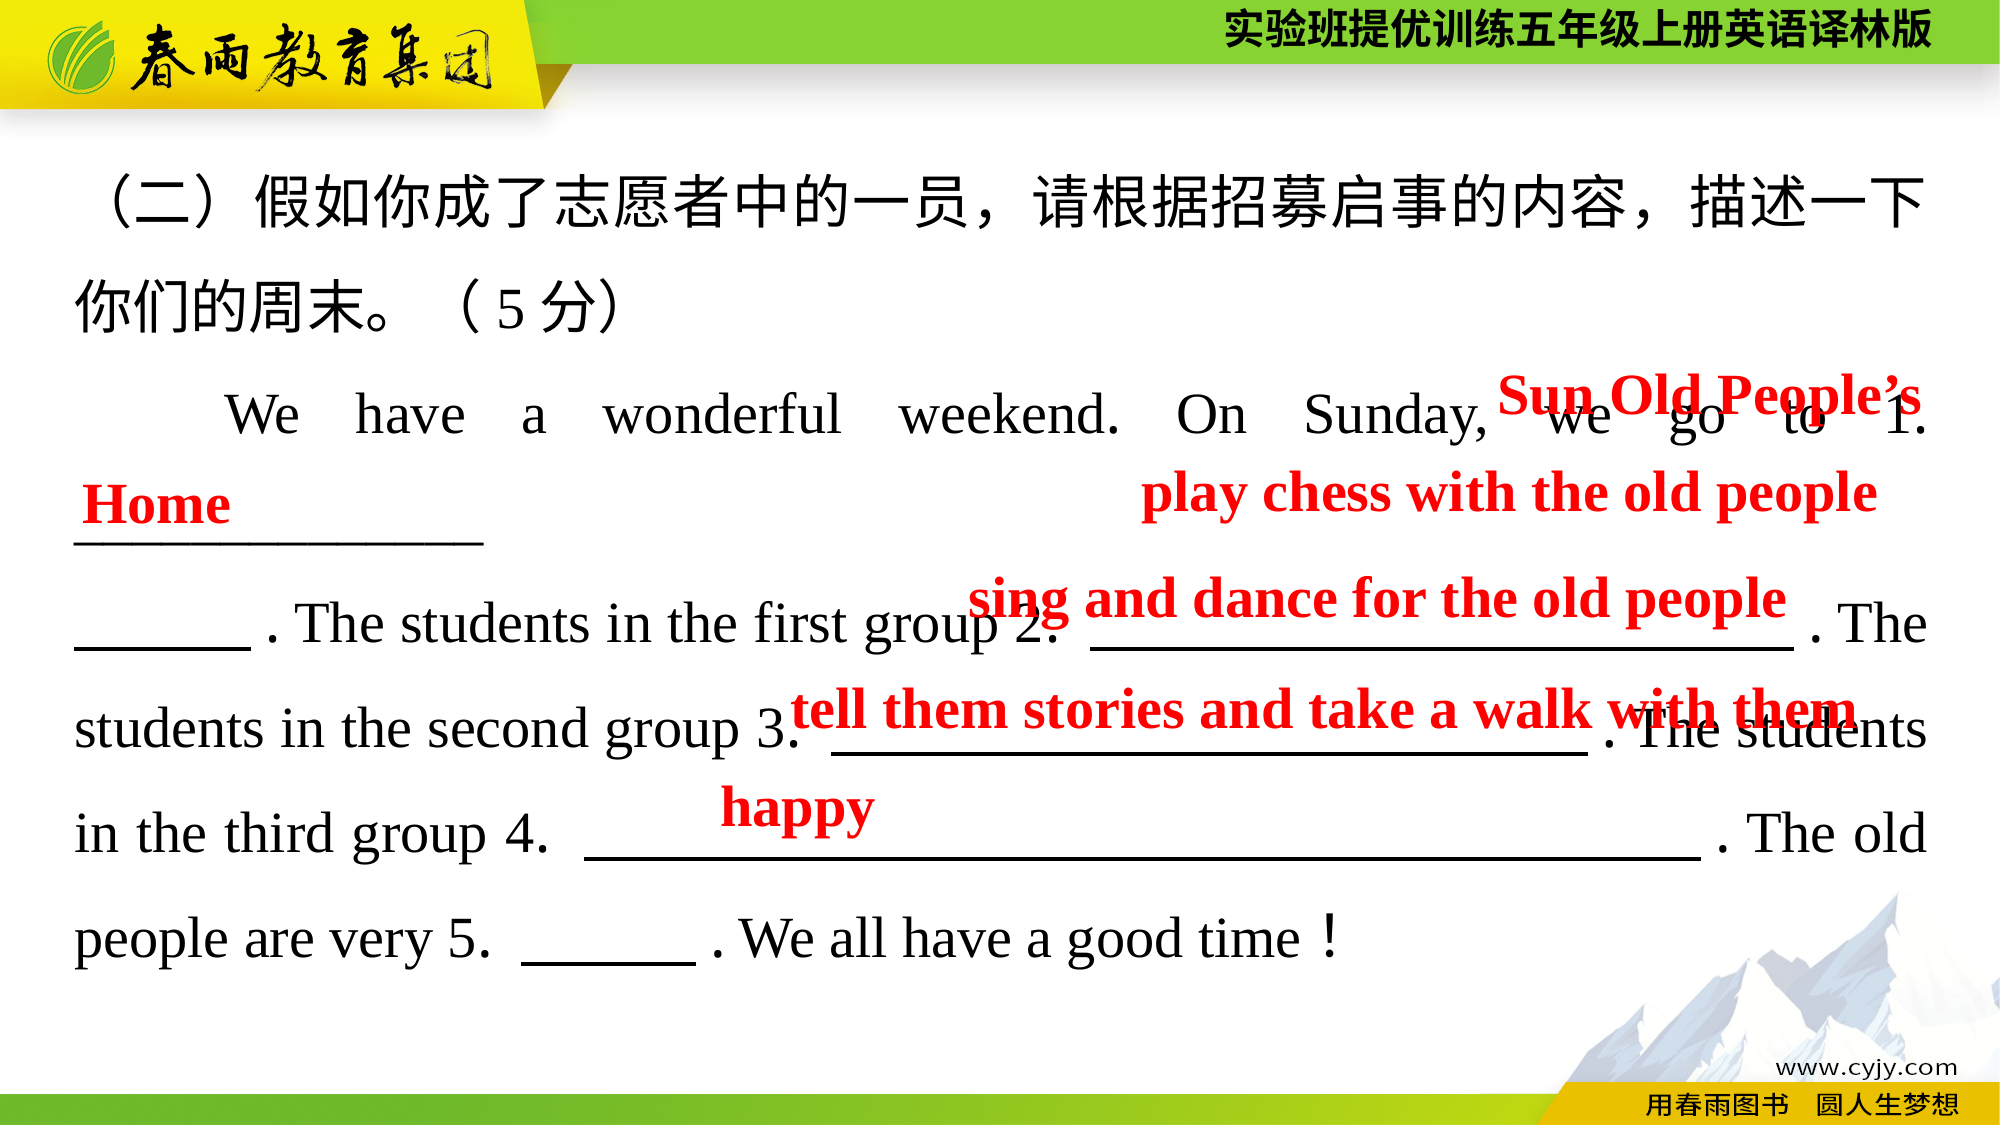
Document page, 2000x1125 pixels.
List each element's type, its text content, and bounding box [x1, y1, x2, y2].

list （二）假如你成了志愿者中的一员，请根据招募启事的内容，描述一下你们的周末。（5分） We have a wonderful weekend. On Sunday, we go to 1. ______________ . The students in the first group 2. . The students in the second group 3. . The students in the third group 4. . The old people are very 5. . We all have a good time！ [59, 122, 1944, 880]
picture [0, 0, 2000, 1125]
text_box sing and dance for the old people [954, 551, 1803, 637]
text_box Sun Old People’s [1482, 348, 1938, 434]
text_box happy [705, 760, 892, 846]
text_box play chess with the old people [1126, 445, 1894, 531]
text_box tell them stories and take a walk with them [775, 663, 1890, 748]
text_box Home [67, 458, 247, 543]
